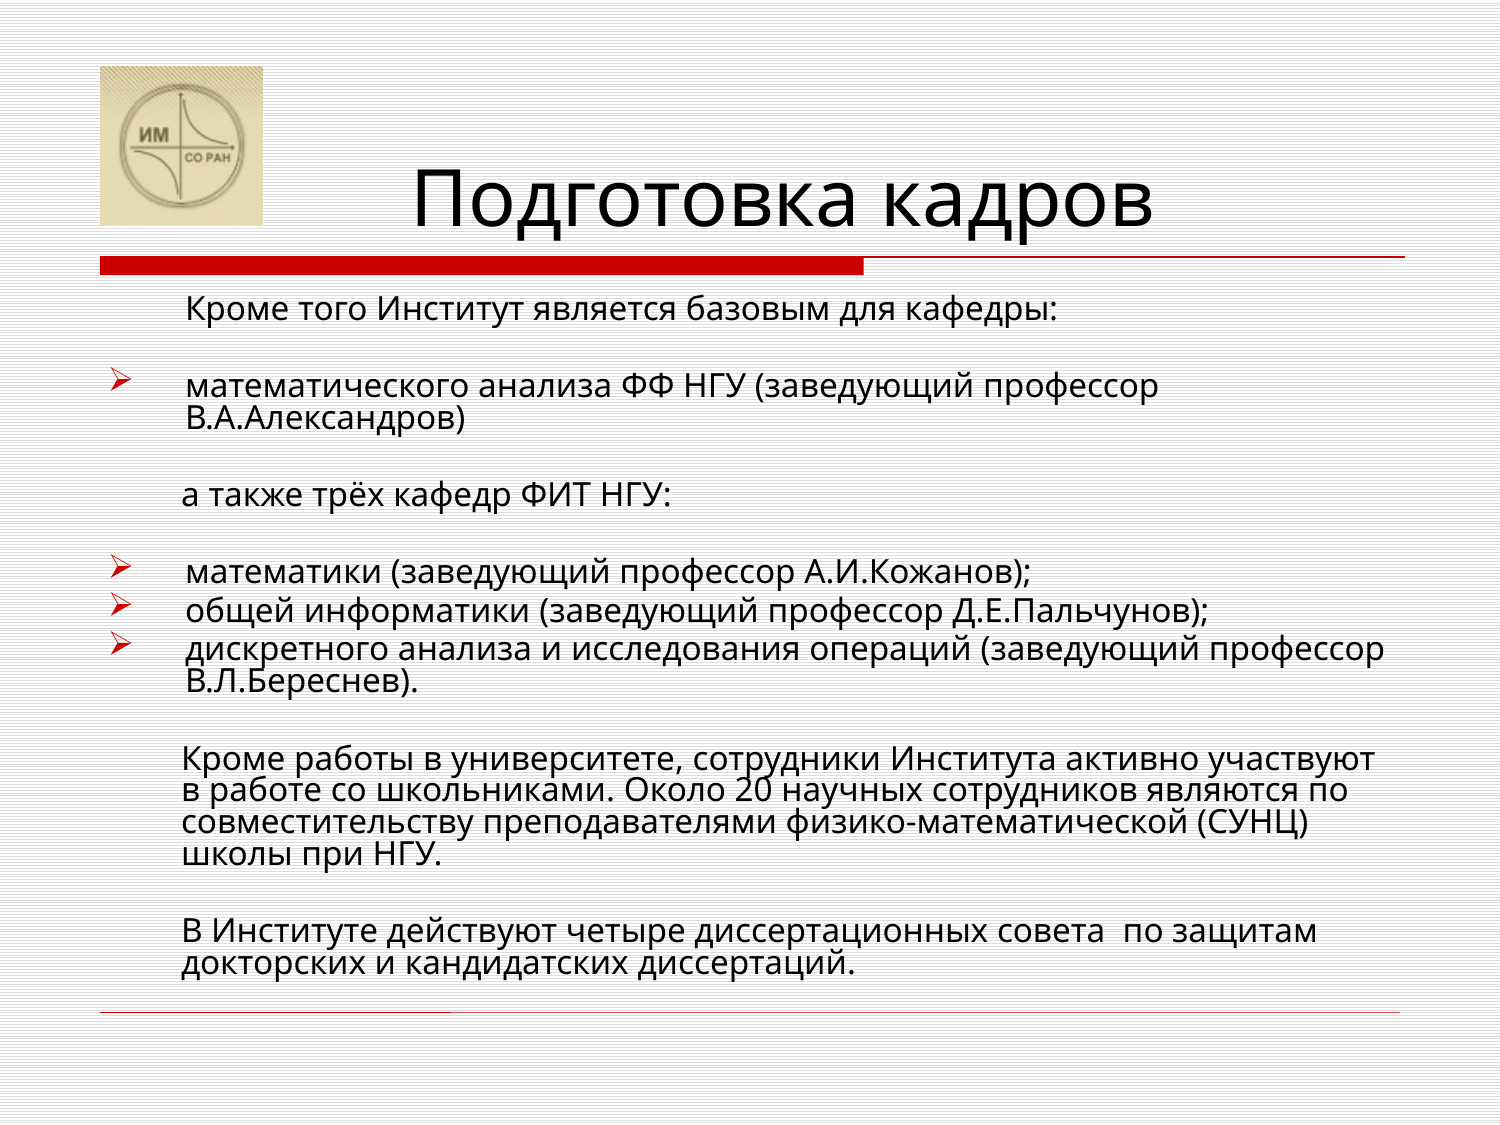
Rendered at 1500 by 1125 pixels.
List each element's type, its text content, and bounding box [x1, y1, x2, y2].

list Кроме того Институт является базовым для кафедры: математического анализа ФФ НГУ (заведующий профессор В.А.Александров) а также трёх кафедр ФИТ НГУ: математики (заведующий профессор А.И.Кожанов); общей информатики (заведующий профессор Д.Е.Пальчунов); дискретного анализа и исследования операций (заведующий профессор В.Л.Береснев). Кроме работы в университете, сотрудники Института активно участвуют в работе со школьниками. Около 20 научных сотрудников являются по совместительству преподавателями физико-математической (СУНЦ) школы при НГУ. В Институте действуют четыре диссертационных совета по защитам докторских и кандидатских диссертаций. [92, 287, 1406, 1012]
title Подготовка кадров [395, 49, 1407, 250]
picture [99, 66, 263, 225]
